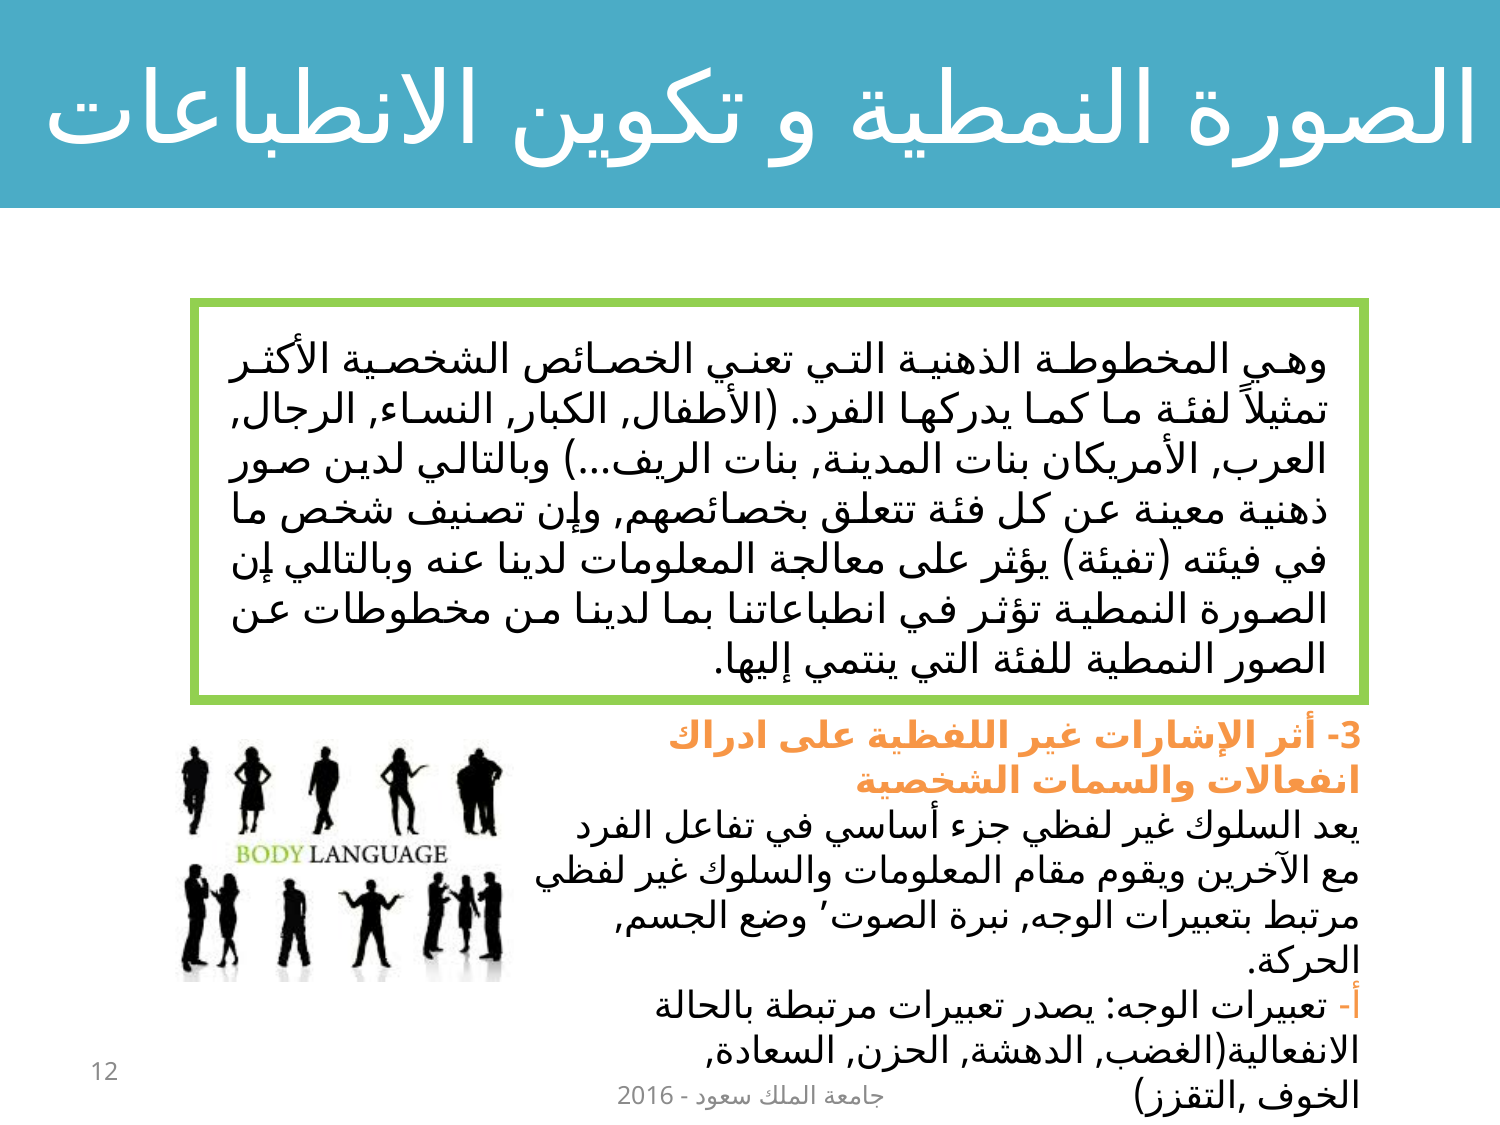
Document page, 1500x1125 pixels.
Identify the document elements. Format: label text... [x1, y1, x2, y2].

text_box 3- أثر الإشارات غير اللفظية على ادراك انفعالات والسمات الشخصية يعد السلوك غير لفظي جزء أساسي في تفاعل الفرد مع الآخرين ويقوم مقام المعلومات والسلوك غير لفظي مرتبط بتعبيرات الوجه, نبرة الصوت’ وضع الجسم, الحركة. أ- تعبيرات الوجه: يصدر تعبيرات مرتبطة بالحالة الانفعالية(الغضب, الدهشة, الحزن, السعادة, الخوف ,التقزز) [513, 704, 1376, 1125]
text_box الصورة النمطية و تكوين الانطباعات [0, 0, 1500, 210]
text_box وهي المخطوطة الذهنية التي تعني الخصائص الشخصية الأكثر تمثيلاً لفئة ما كما يدركها الفرد. (الأطفال, الكبار, النساء, الرجال, العرب, الأمريكان بنات المدينة, بنات الريف...) وبالتالي لدين صور ذهنية معينة عن كل فئة تتعلق بخصائصهم, وإن تصنيف شخص ما في فيئته (تفيئة) يؤثر على معالجة المعلومات لدينا عنه وبالتالي إن الصورة النمطية تؤثر في انطباعاتنا بما لدينا من مخطوطات عن الصور النمطية للفئة التي ينتمي إليها. [194, 302, 1365, 700]
text_box [123, 302, 1396, 811]
picture [88, 739, 597, 983]
slide_number 12 [75, 1042, 425, 1103]
